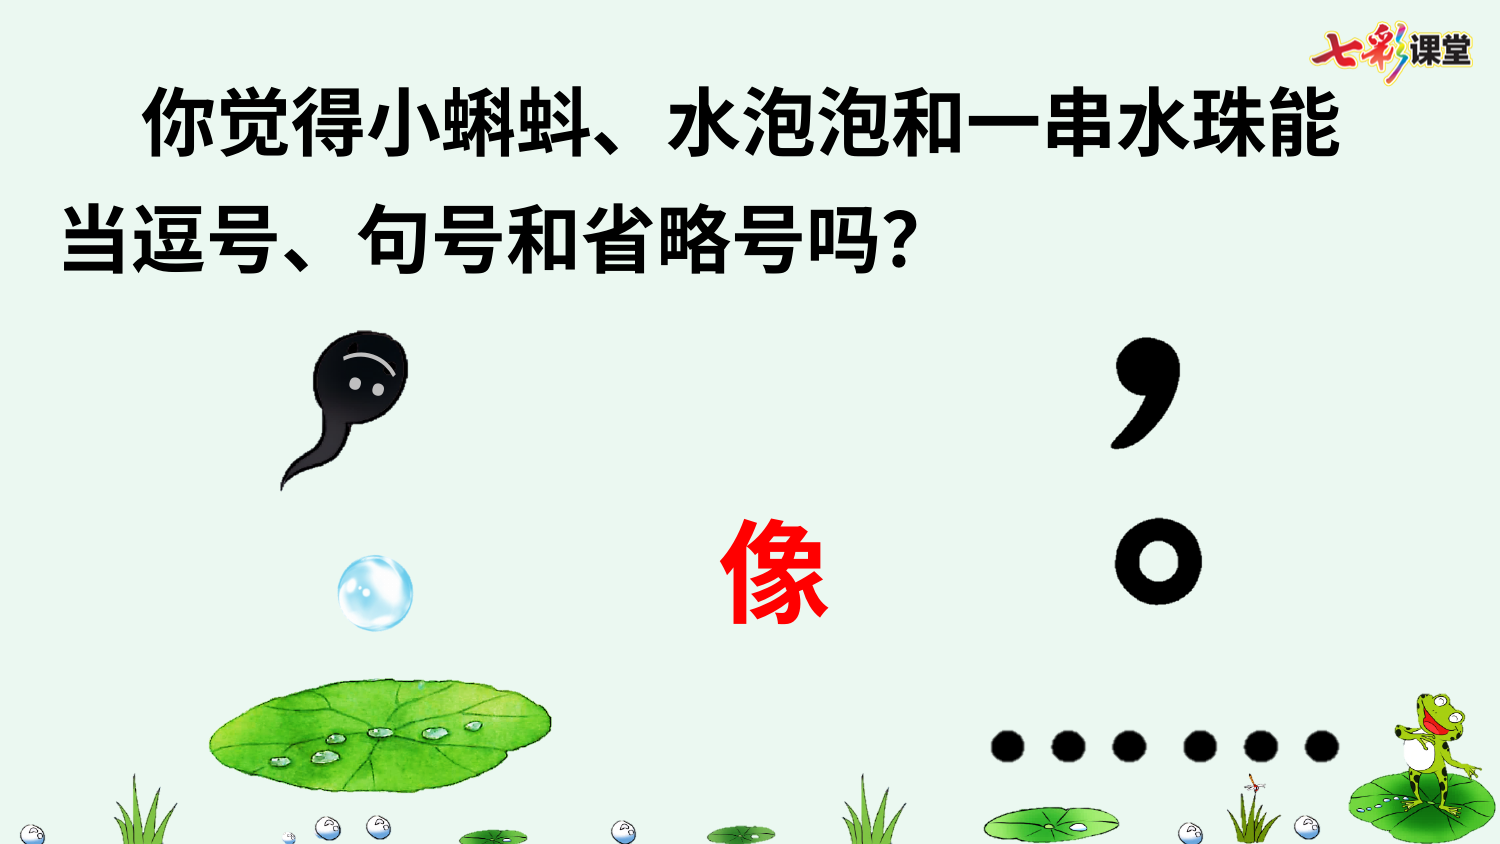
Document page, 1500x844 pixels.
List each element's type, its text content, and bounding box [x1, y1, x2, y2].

picture [974, 796, 1131, 844]
picture [317, 533, 435, 655]
text_box 像 [704, 427, 878, 645]
picture [1097, 503, 1218, 615]
picture [1308, 20, 1475, 87]
picture [280, 829, 298, 844]
picture [832, 753, 924, 844]
picture [1092, 323, 1194, 454]
picture [17, 820, 50, 844]
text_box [267, 280, 448, 504]
picture [608, 816, 641, 844]
text_box 你觉得小蝌蚪、水泡泡和一串水珠能当逗号、句号和省略号吗？ [41, 41, 1412, 291]
picture [702, 820, 781, 844]
picture [454, 824, 533, 844]
picture [1291, 811, 1325, 844]
picture [1175, 818, 1208, 844]
picture [950, 669, 1500, 844]
picture [196, 674, 625, 844]
picture [104, 753, 195, 844]
